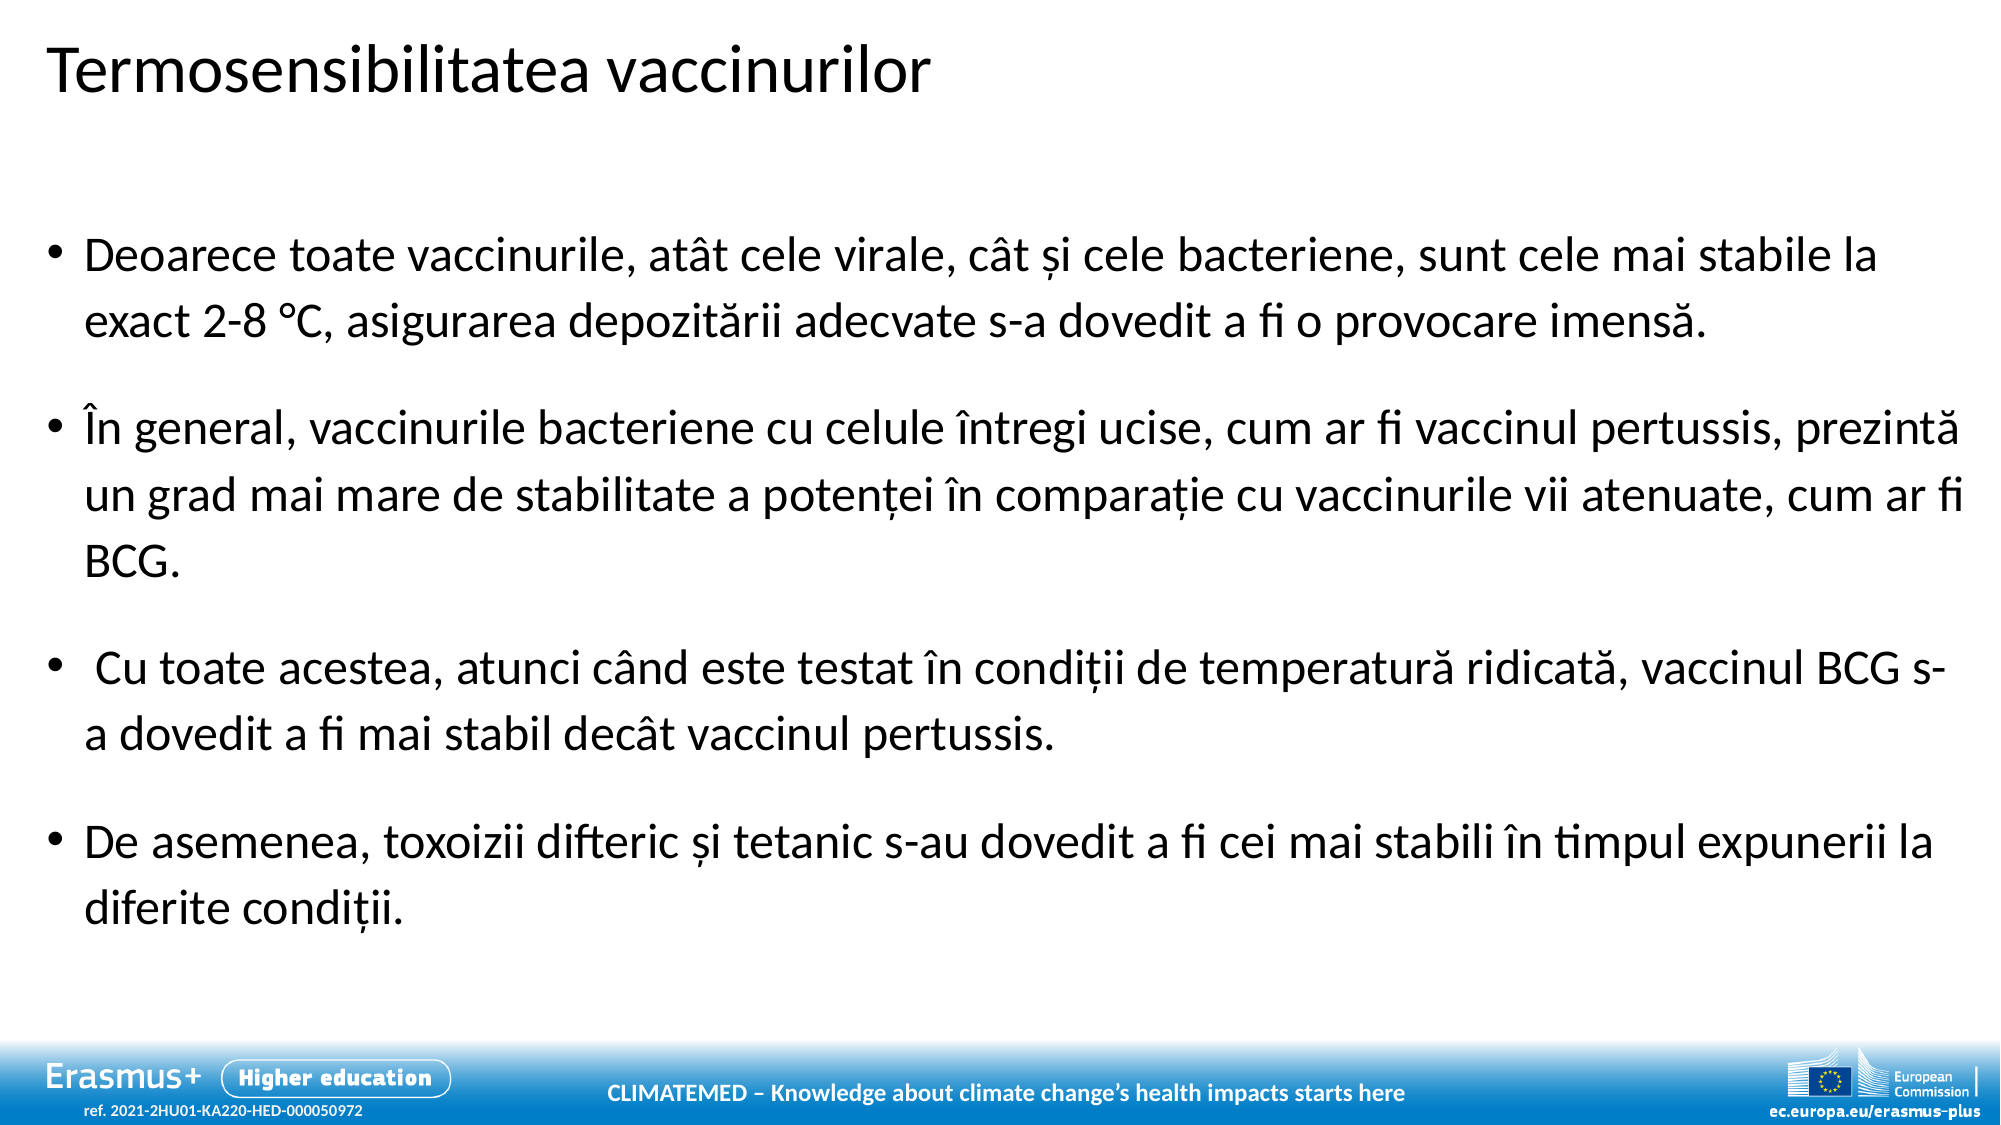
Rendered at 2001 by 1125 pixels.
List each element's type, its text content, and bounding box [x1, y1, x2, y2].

title Termosensibilitatea vaccinurilor [31, 25, 1984, 116]
picture [0, 899, 2000, 1125]
list Deoarece toate vaccinurile, atât cele virale, cât și cele bacteriene, sunt cele mai stabile la exact 2-8 °C, asigurarea depozitării adecvate s-a dovedit a fi o provocare imensă. În general, vaccinurile bacteriene cu celule întregi ucise, cum ar fi vaccinul pertussis, prezintă un grad mai mare de stabilitate a potenței în comparație cu vaccinurile vii atenuate, cum ar fi BCG. Cu toate acestea, atunci când este testat în condiții de temperatură ridicată, vaccinul BCG s-a dovedit a fi mai stabil decât vaccinul pertussis. De asemenea, toxoizii difteric și tetanic s-au dovedit a fi cei mai stabili în timpul expunerii la diferite condiții. [31, 207, 1984, 1035]
